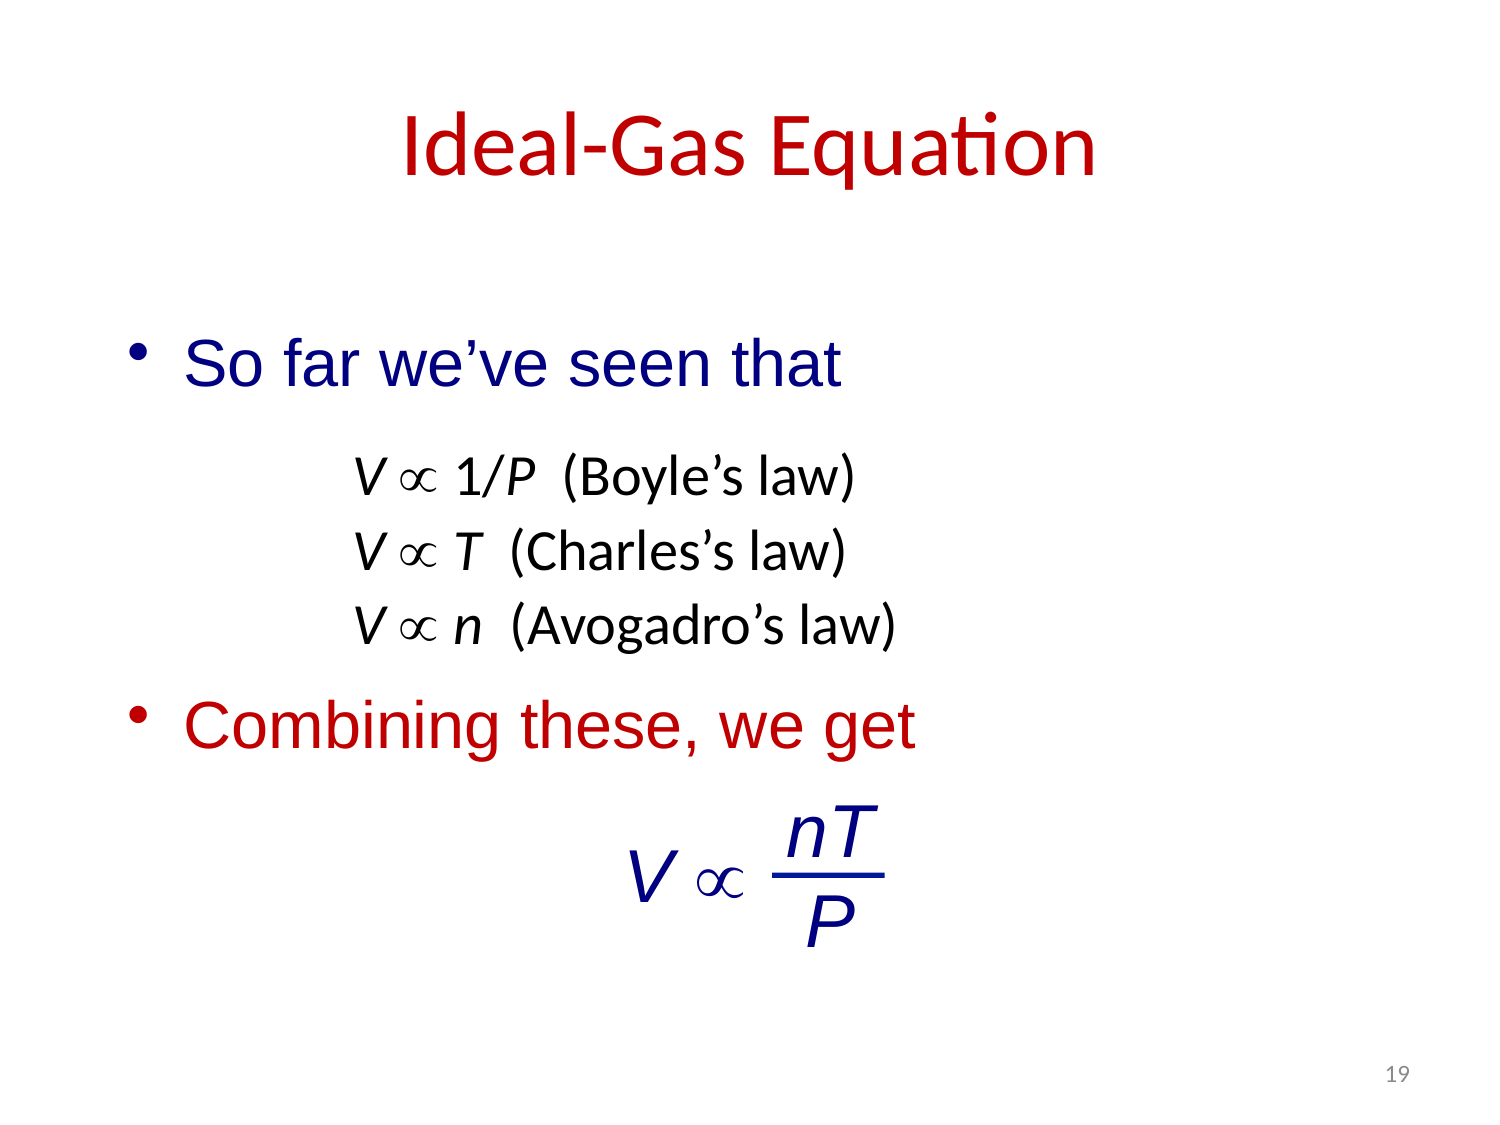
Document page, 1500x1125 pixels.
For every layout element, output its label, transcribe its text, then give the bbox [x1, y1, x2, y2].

list V  1/P (Boyle’s law) V  T (Charles’s law) V  n (Avogadro’s law) [112, 437, 1388, 688]
text_box So far we’ve seen that [112, 312, 888, 413]
slide_number 19 [1074, 1042, 1425, 1103]
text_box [112, 674, 976, 971]
title Ideal-Gas Equation [75, 45, 1425, 233]
